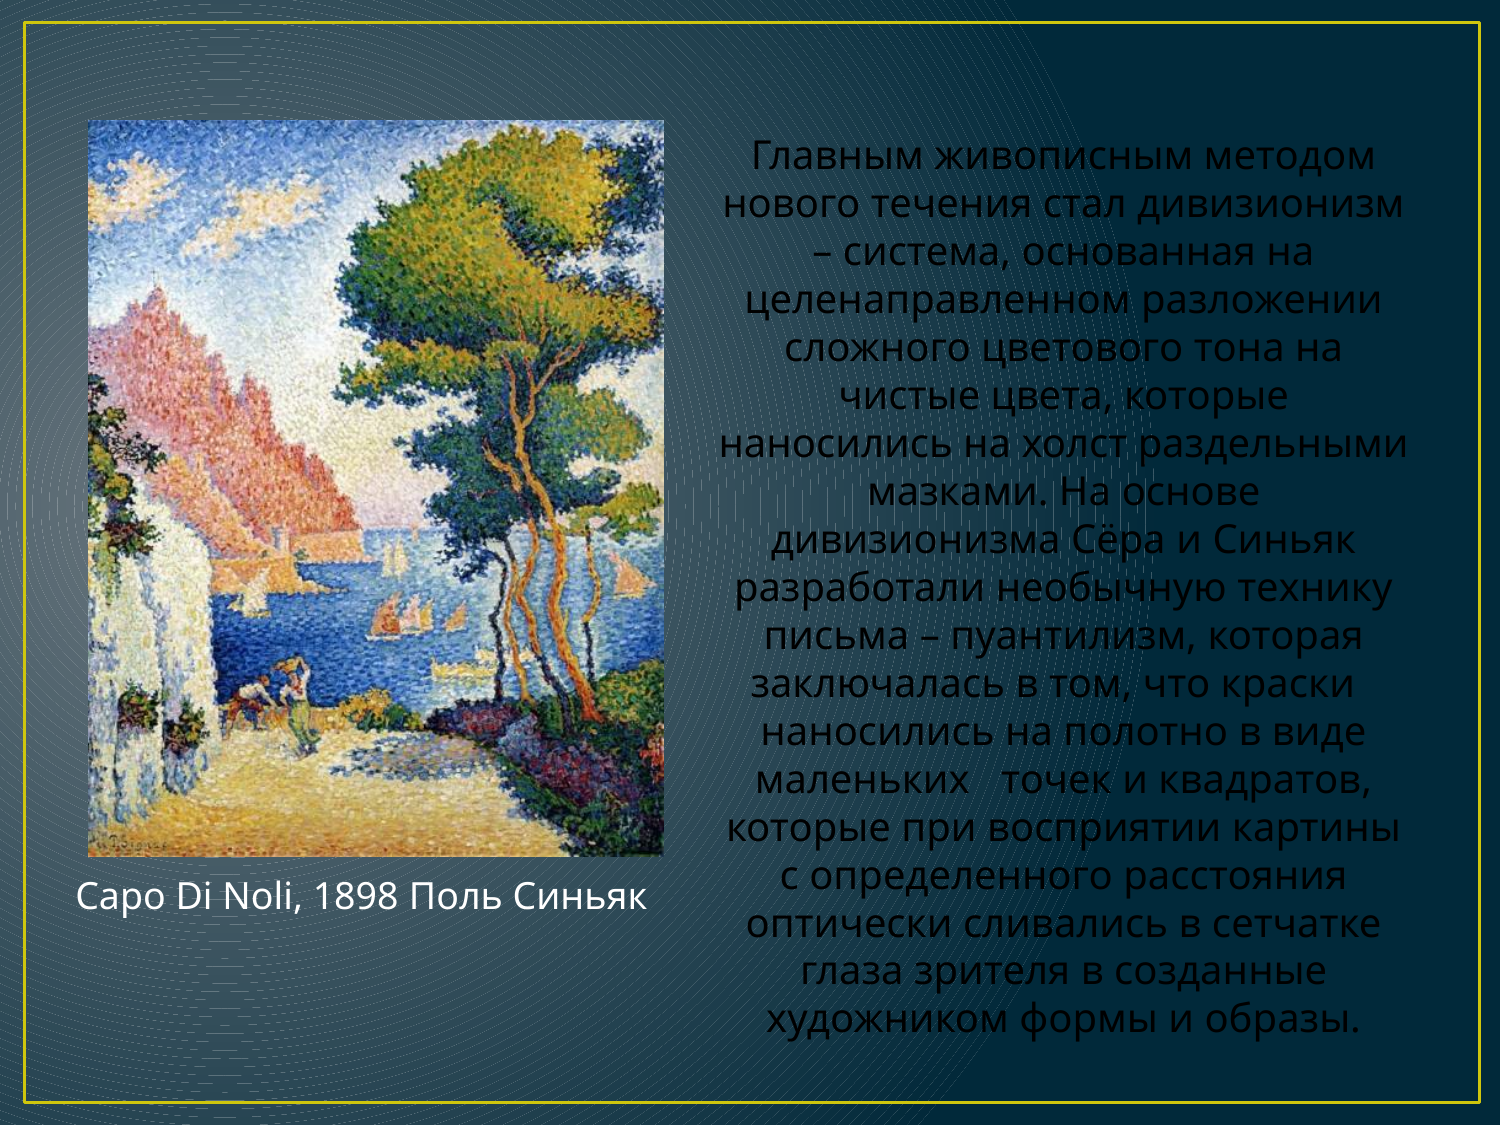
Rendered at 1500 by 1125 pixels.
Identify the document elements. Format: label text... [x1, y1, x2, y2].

picture [88, 119, 664, 858]
list Главным живописным методом нового течения стал дивизионизм – система, основанная на целенаправленном разложении сложного цветового тона на чистые цвета, которые наносились на холст раздельными мазками. На основе дивизионизма Сёра и Синьяк разработали необычную технику письма – пуантилизм, которая заключалась в том, что краски наносились на полотно в виде маленьких точек и квадратов, которые при восприятии картины с определенного расстояния оптически сливались в сетчатке глаза зрителя в созданные художником формы и образы. [702, 66, 1425, 1071]
text_box Capo Di Noli, 1898 Поль Синьяк [60, 865, 663, 925]
